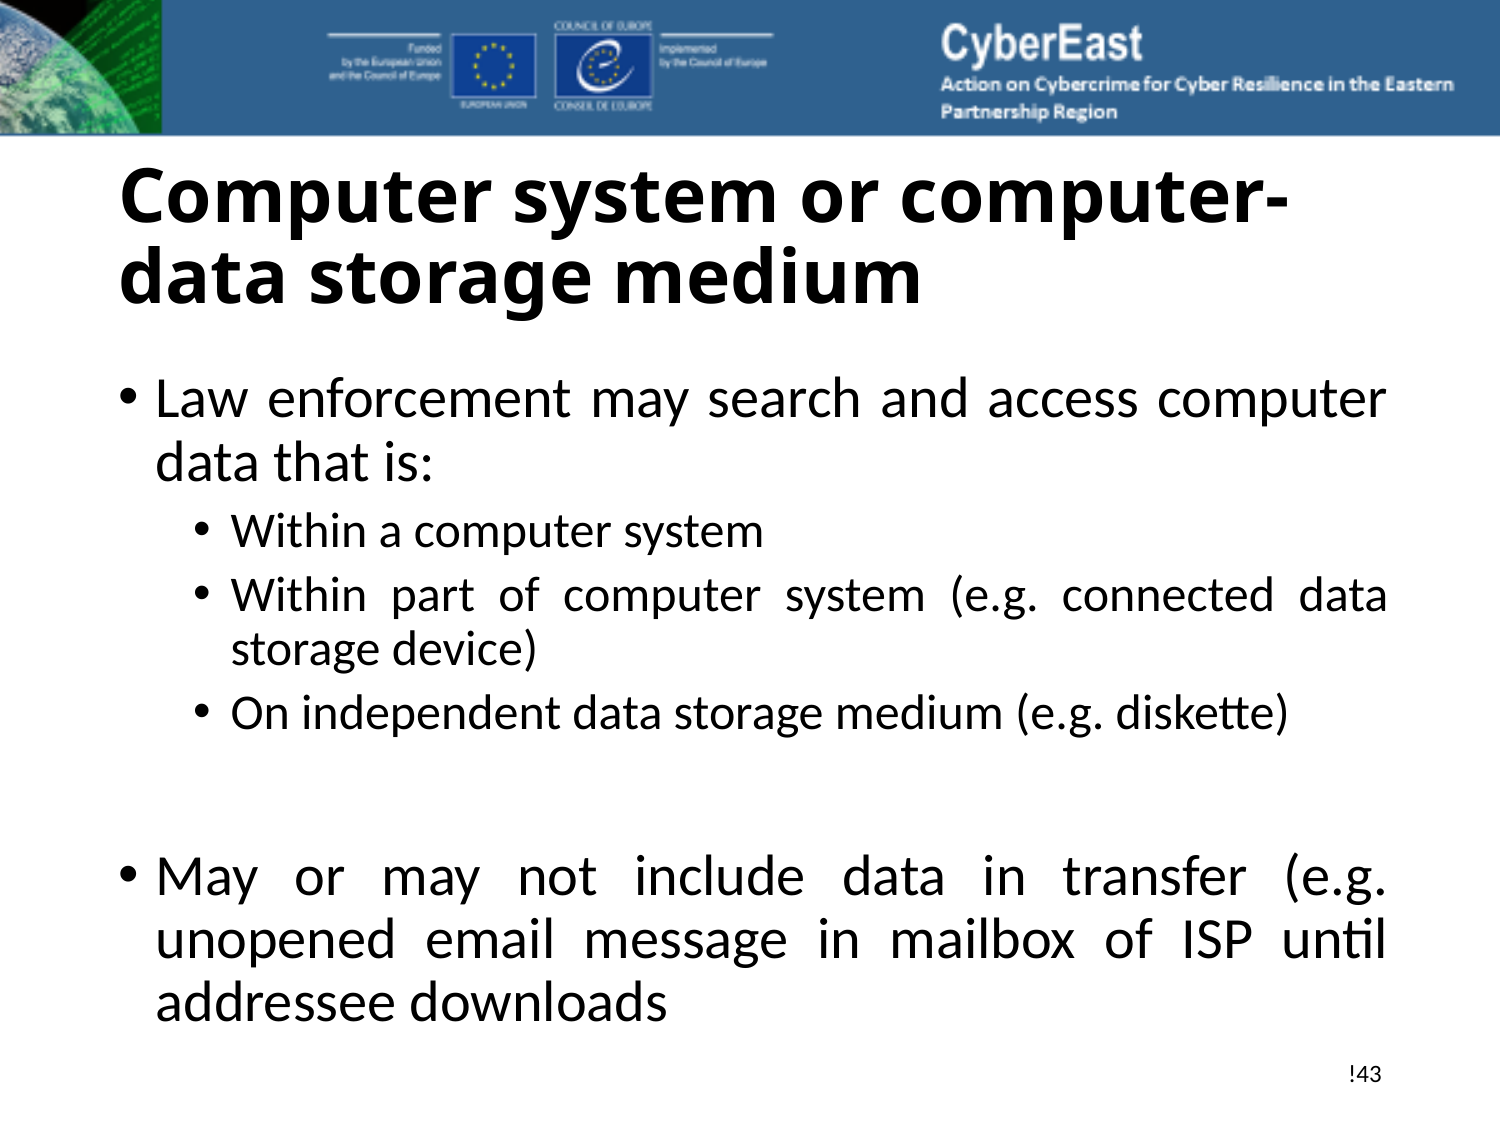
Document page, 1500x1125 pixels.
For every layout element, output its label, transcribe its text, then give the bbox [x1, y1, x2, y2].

list Law enforcement may search and access computer data that is: Within a computer system Within part of computer system (e.g. connected data storage device) On independent data storage medium (e.g. diskette) May or may not include data in transfer (e.g. unopened email message in mailbox of ISP until addressee downloads [103, 360, 1404, 1103]
slide_number !43 [1059, 1042, 1397, 1103]
title Computer system or computer-data storage medium [103, 129, 1397, 348]
picture [0, 0, 1500, 1125]
